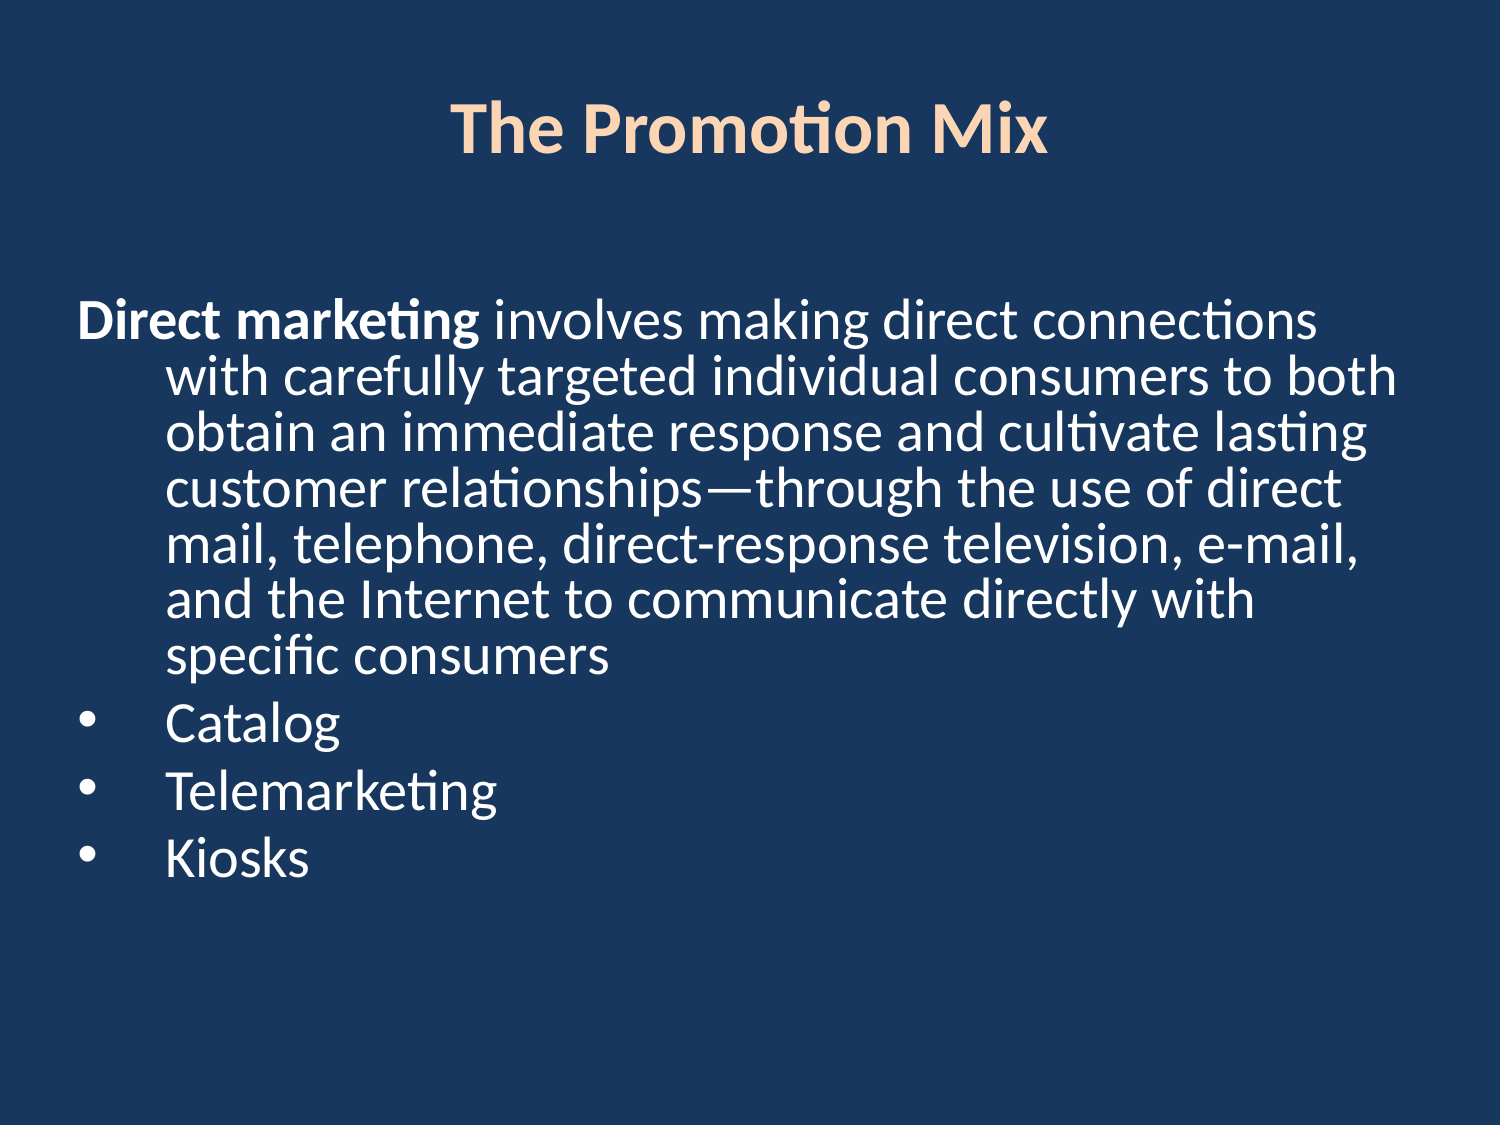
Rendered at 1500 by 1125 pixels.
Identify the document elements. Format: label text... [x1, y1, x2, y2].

list Direct marketing involves making direct connections with carefully targeted individual consumers to both obtain an immediate response and cultivate lasting customer relationships—through the use of direct mail, telephone, direct-response television, e-mail, and the Internet to communicate directly with specific consumers Catalog Telemarketing Kiosks [62, 287, 1448, 1063]
title The Promotion Mix [112, 37, 1388, 225]
